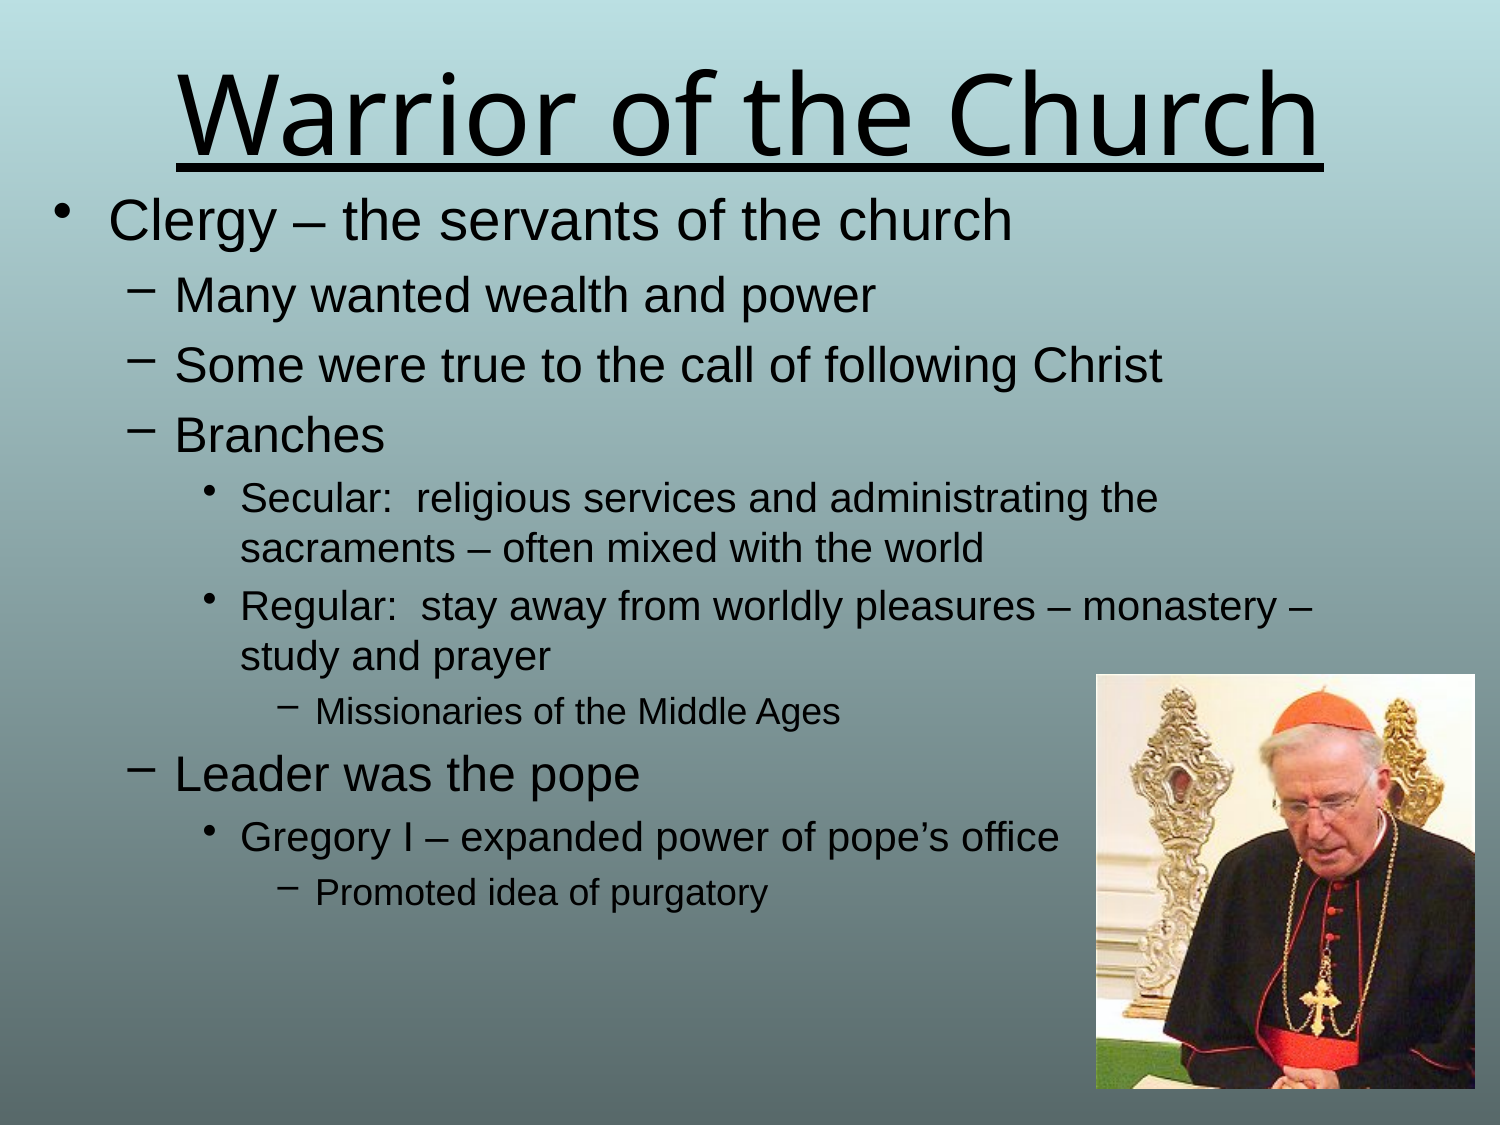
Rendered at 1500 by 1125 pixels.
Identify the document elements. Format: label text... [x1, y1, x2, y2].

picture [1096, 674, 1476, 1090]
list Clergy – the servants of the church Many wanted wealth and power Some were true to the call of following Christ Branches Secular: religious services and administrating the sacraments – often mixed with the world Regular: stay away from worldly pleasures – monastery – study and prayer Missionaries of the Middle Ages Leader was the pope Gregory I – expanded power of pope’s office Promoted idea of purgatory [37, 174, 1388, 1006]
title Warrior of the Church [74, 44, 1426, 176]
